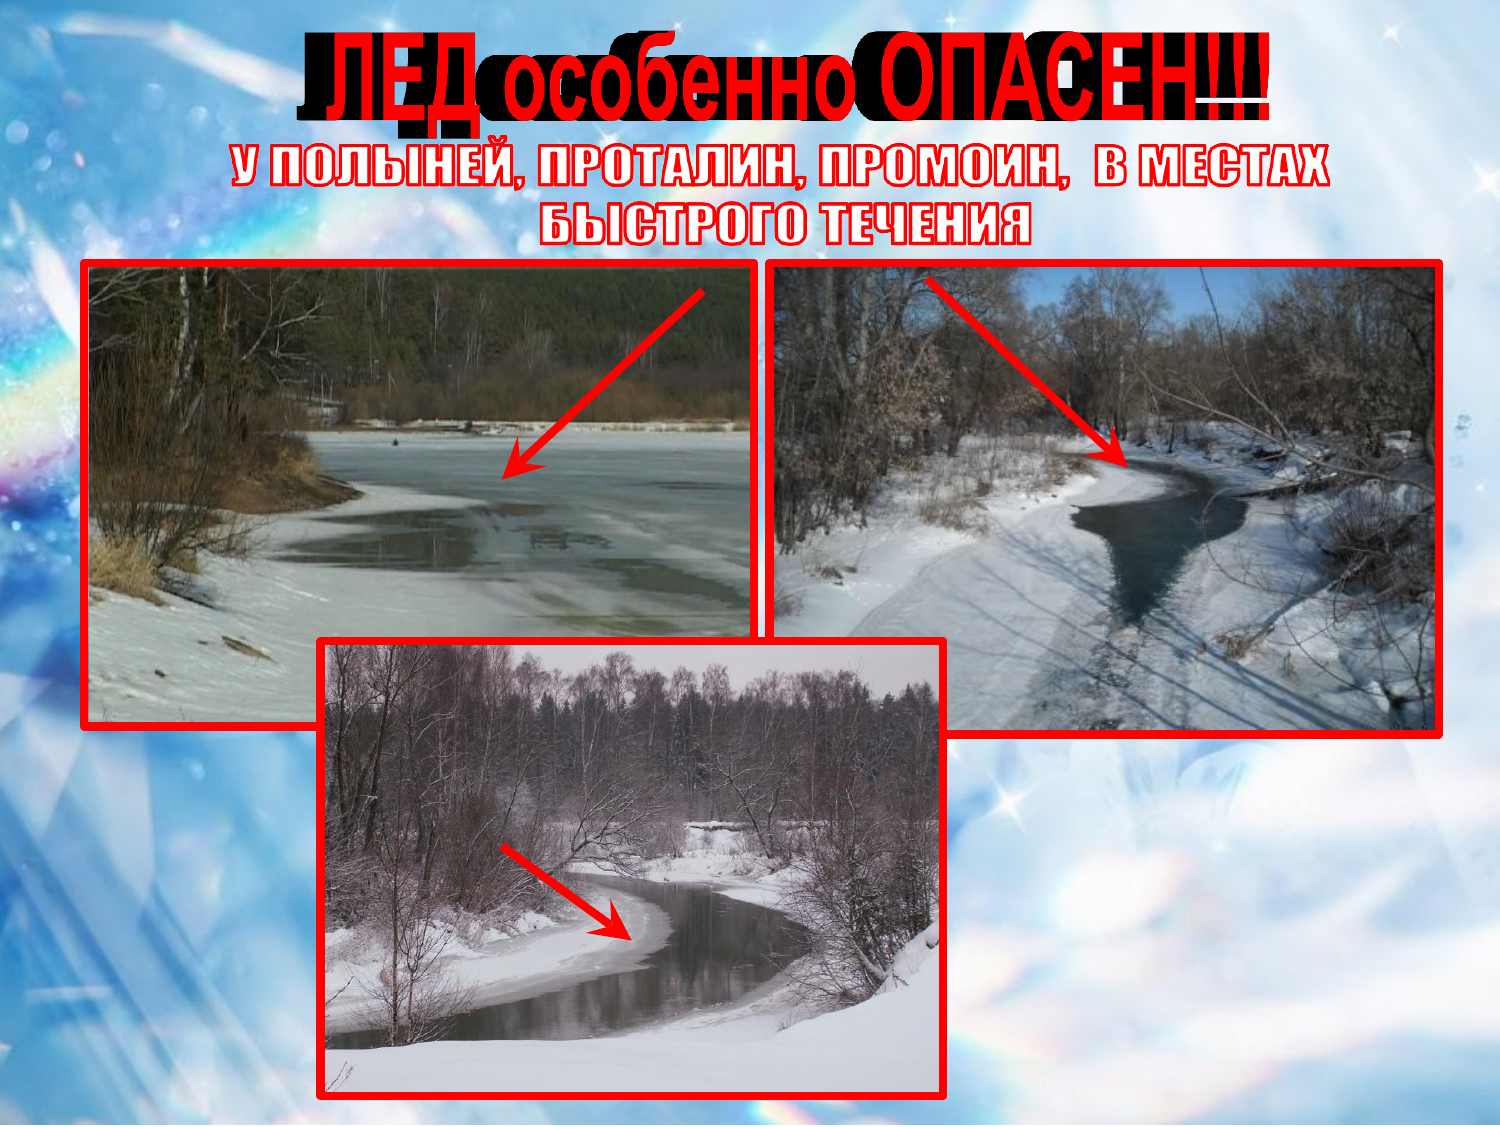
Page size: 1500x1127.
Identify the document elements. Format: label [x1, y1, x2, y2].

text_box [924, 275, 1129, 468]
text_box [499, 842, 632, 941]
text_box [539, 201, 1032, 246]
text_box [501, 287, 706, 480]
text_box [320, 641, 944, 1097]
text_box [228, 135, 1331, 191]
text_box [769, 262, 1440, 735]
picture [0, 0, 1500, 1125]
text_box [84, 263, 755, 727]
text_box [295, 30, 1270, 135]
